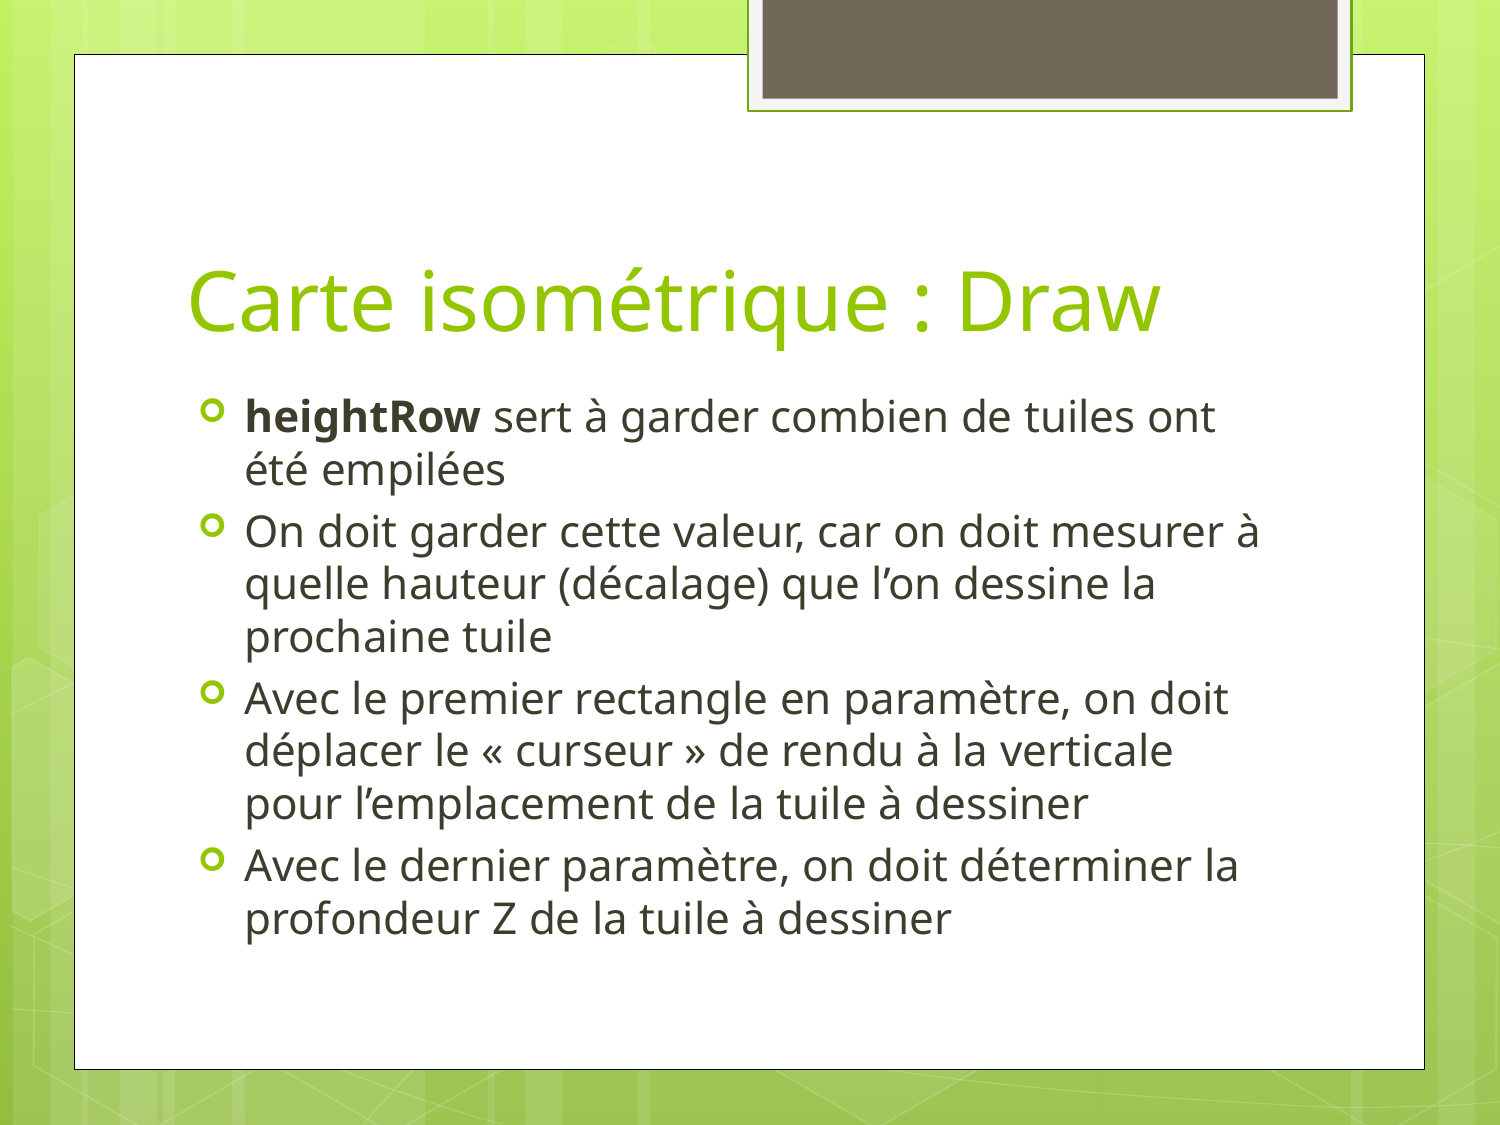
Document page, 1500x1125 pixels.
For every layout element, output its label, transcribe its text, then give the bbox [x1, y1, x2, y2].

title Carte isométrique : Draw [171, 168, 1324, 357]
list heightRow sert à garder combien de tuiles ont été empilées On doit garder cette valeur, car on doit mesurer à quelle hauteur (décalage) que l’on dessine la prochaine tuile Avec le premier rectangle en paramètre, on doit déplacer le « curseur » de rendu à la verticale pour l’emplacement de la tuile à dessiner Avec le dernier paramètre, on doit déterminer la profondeur Z de la tuile à dessiner [171, 381, 1283, 957]
